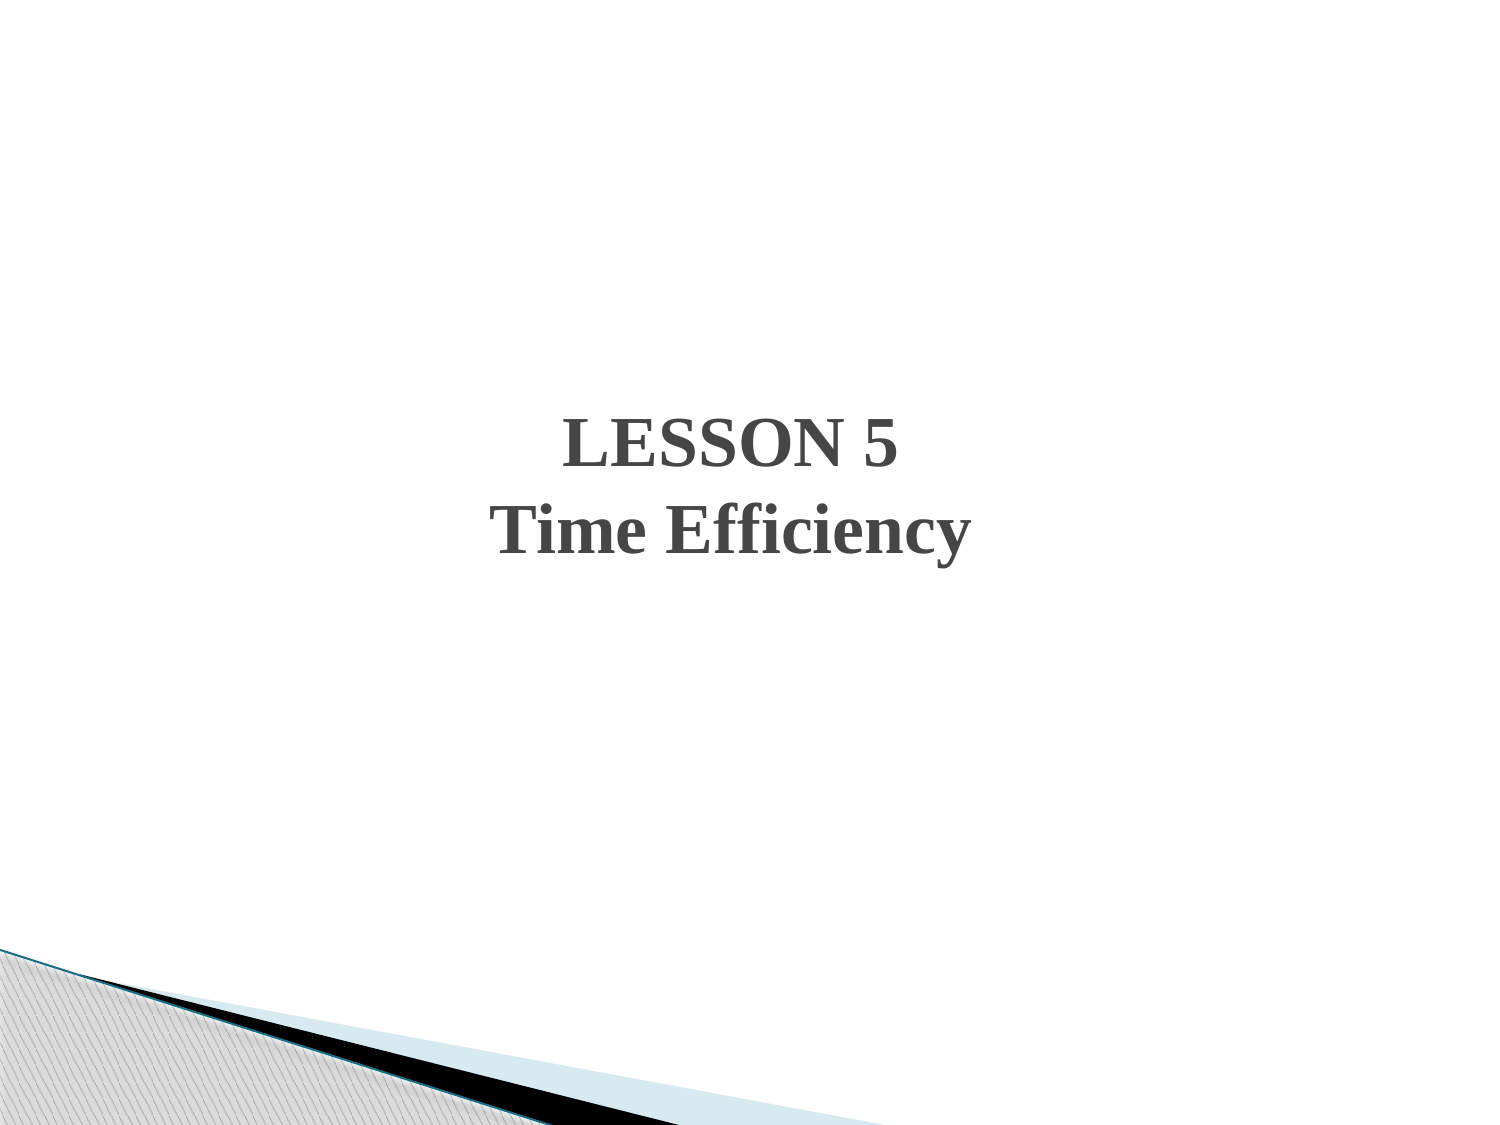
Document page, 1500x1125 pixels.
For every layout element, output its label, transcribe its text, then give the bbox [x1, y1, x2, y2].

title LESSON 5 Time Efficiency [300, 387, 1163, 575]
